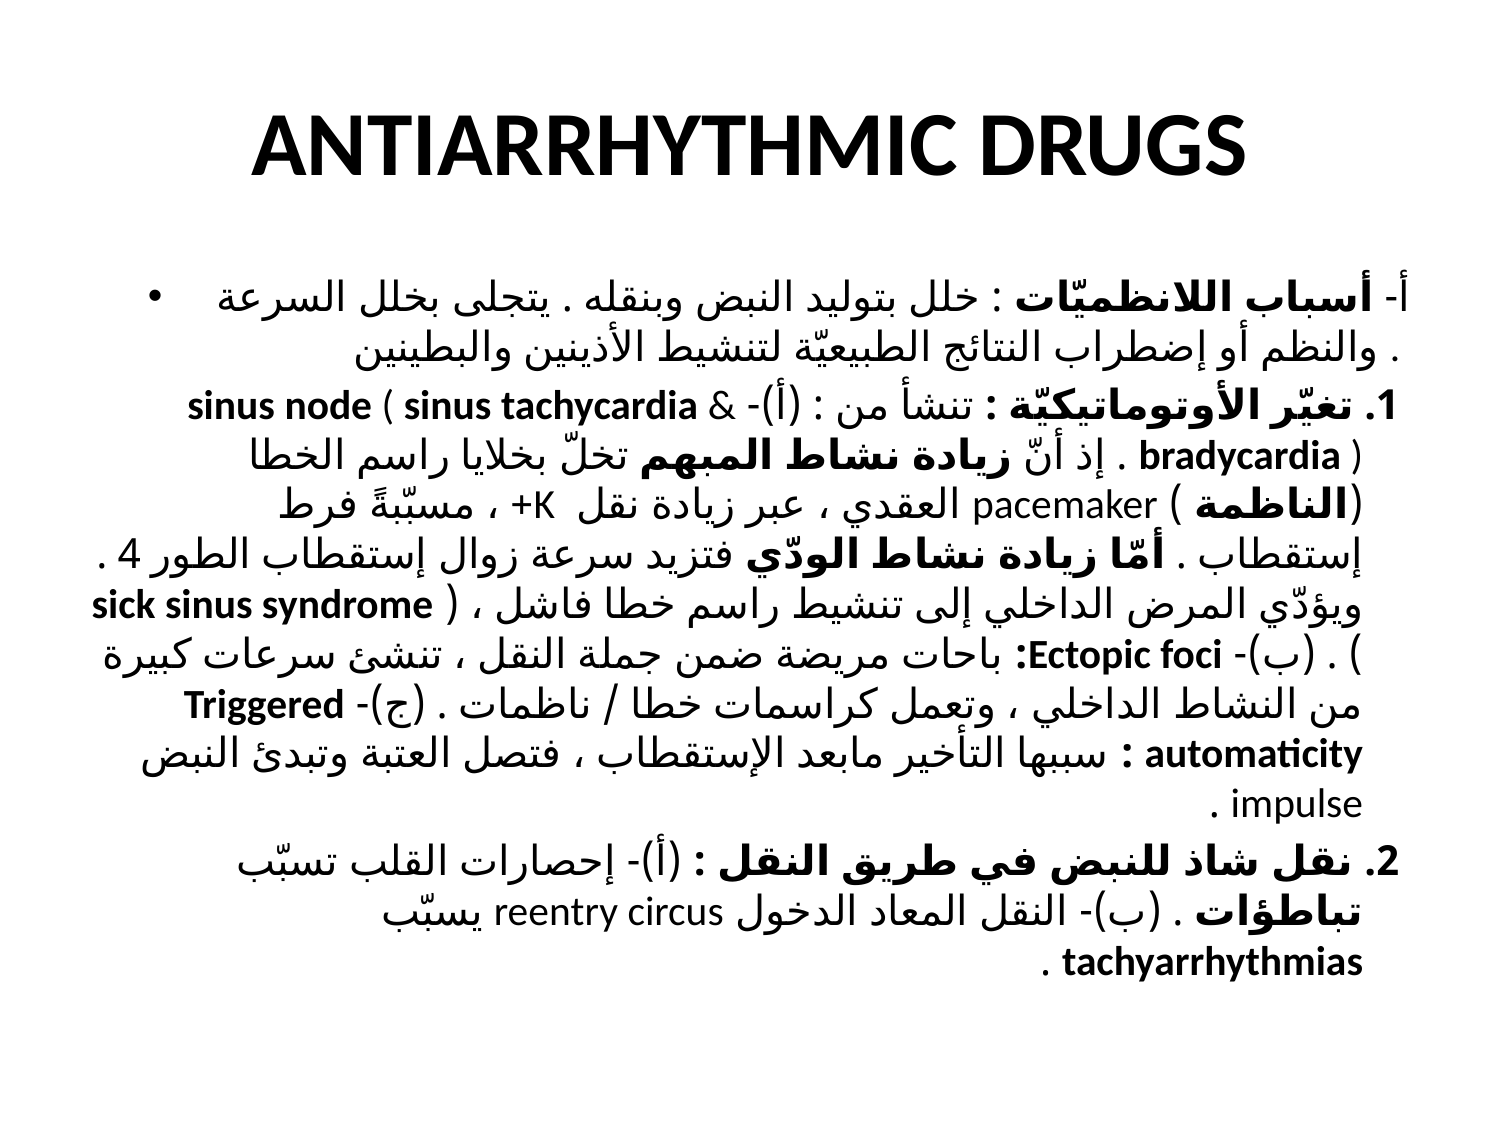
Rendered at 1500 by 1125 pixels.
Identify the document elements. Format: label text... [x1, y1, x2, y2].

list أ- أسباب اللانظميّات : خلل بتوليد النبض وبنقله . يتجلى بخلل السرعة والنظم أو إضطراب النتائج الطبيعيّة لتنشيط الأذينين والبطينين . 1. تغيّر الأوتوماتيكيّة : تنشأ من : (أ)- sinus node ( sinus tachycardia & bradycardia ) . إذ أنّ زيادة نشاط المبهم تخلّ بخلايا راسم الخطا (الناظمة ) pacemaker العقدي ، عبر زيادة نقل K+ ، مسبّبةً فرط إستقطاب . أمّا زيادة نشاط الودّي فتزيد سرعة زوال إستقطاب الطور 4 . ويؤدّي المرض الداخلي إلى تنشيط راسم خطا فاشل ، ( sick sinus syndrome ) . (ب)- Ectopic foci: باحات مريضة ضمن جملة النقل ، تنشئ سرعات كبيرة من النشاط الداخلي ، وتعمل كراسمات خطا / ناظمات . (ج)- Triggered automaticity : سببها التأخير مابعد الإستقطاب ، فتصل العتبة وتبدئ النبض impulse . 2. نقل شاذ للنبض في طريق النقل : (أ)- إحصارات القلب تسبّب تباطؤات . (ب)- النقل المعاد الدخول reentry circus يسبّب tachyarrhythmias . [75, 262, 1425, 1005]
title ANTIARRHYTHMIC DRUGS [75, 45, 1425, 233]
